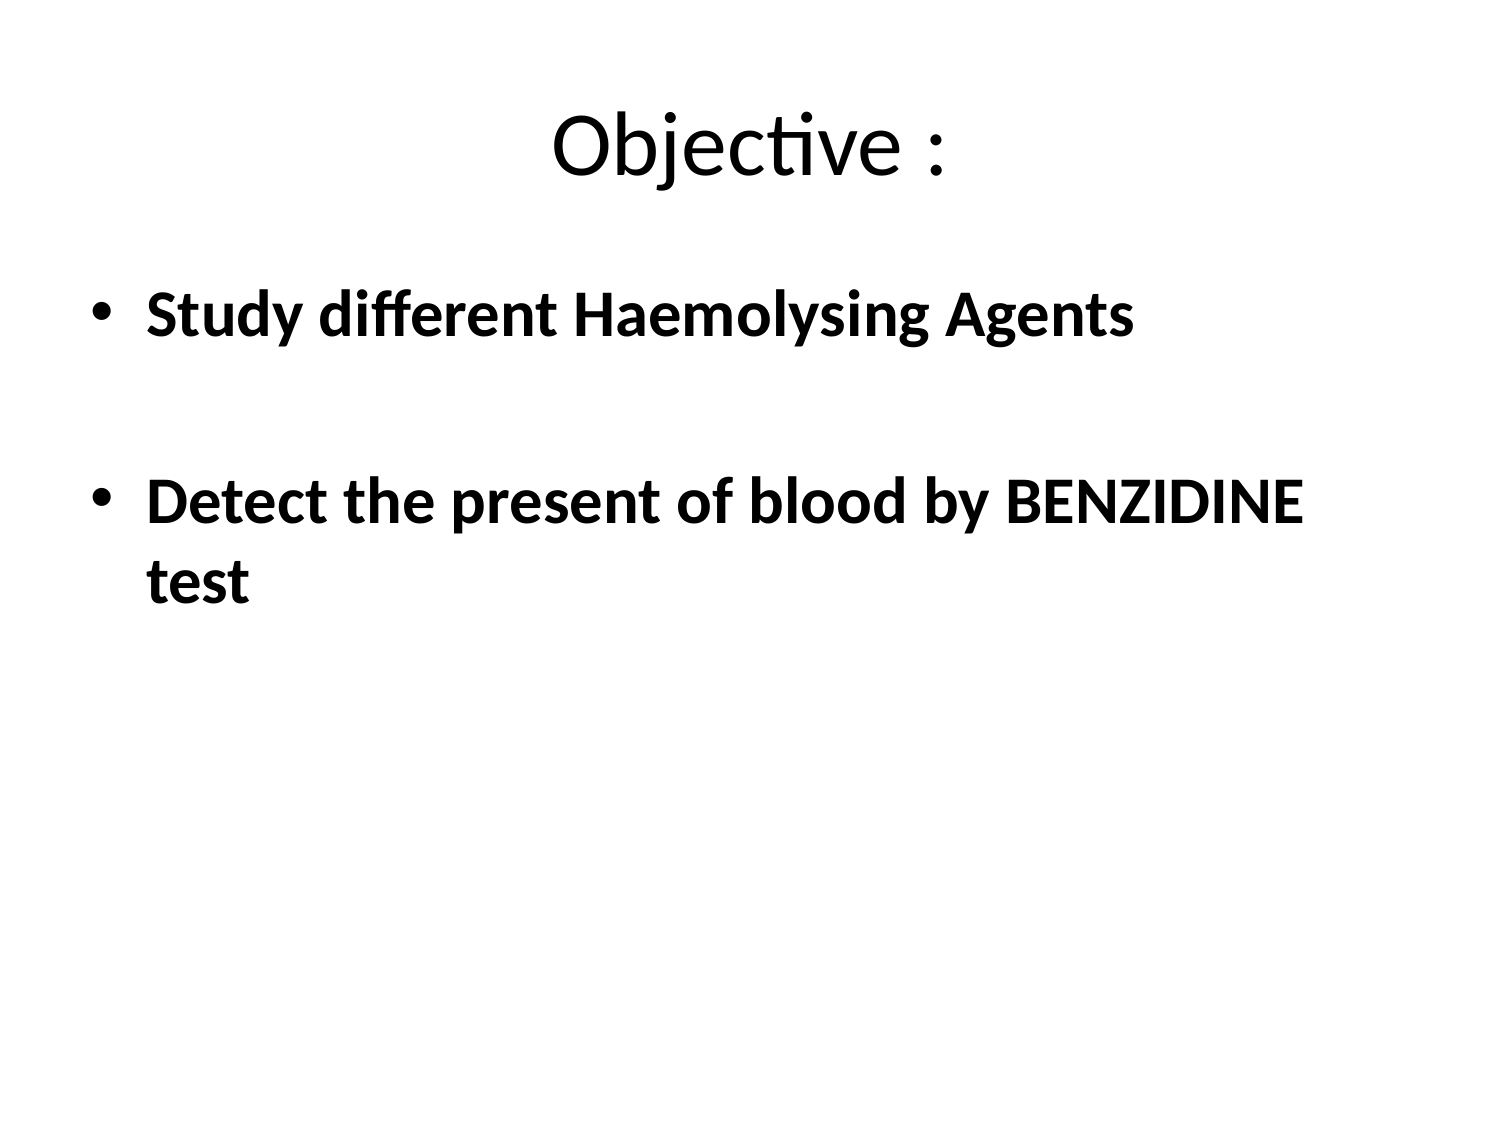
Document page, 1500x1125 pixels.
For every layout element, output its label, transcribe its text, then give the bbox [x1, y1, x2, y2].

list Study different Haemolysing Agents Detect the present of blood by BENZIDINE test [75, 262, 1425, 1005]
title Objective : [75, 45, 1425, 233]
